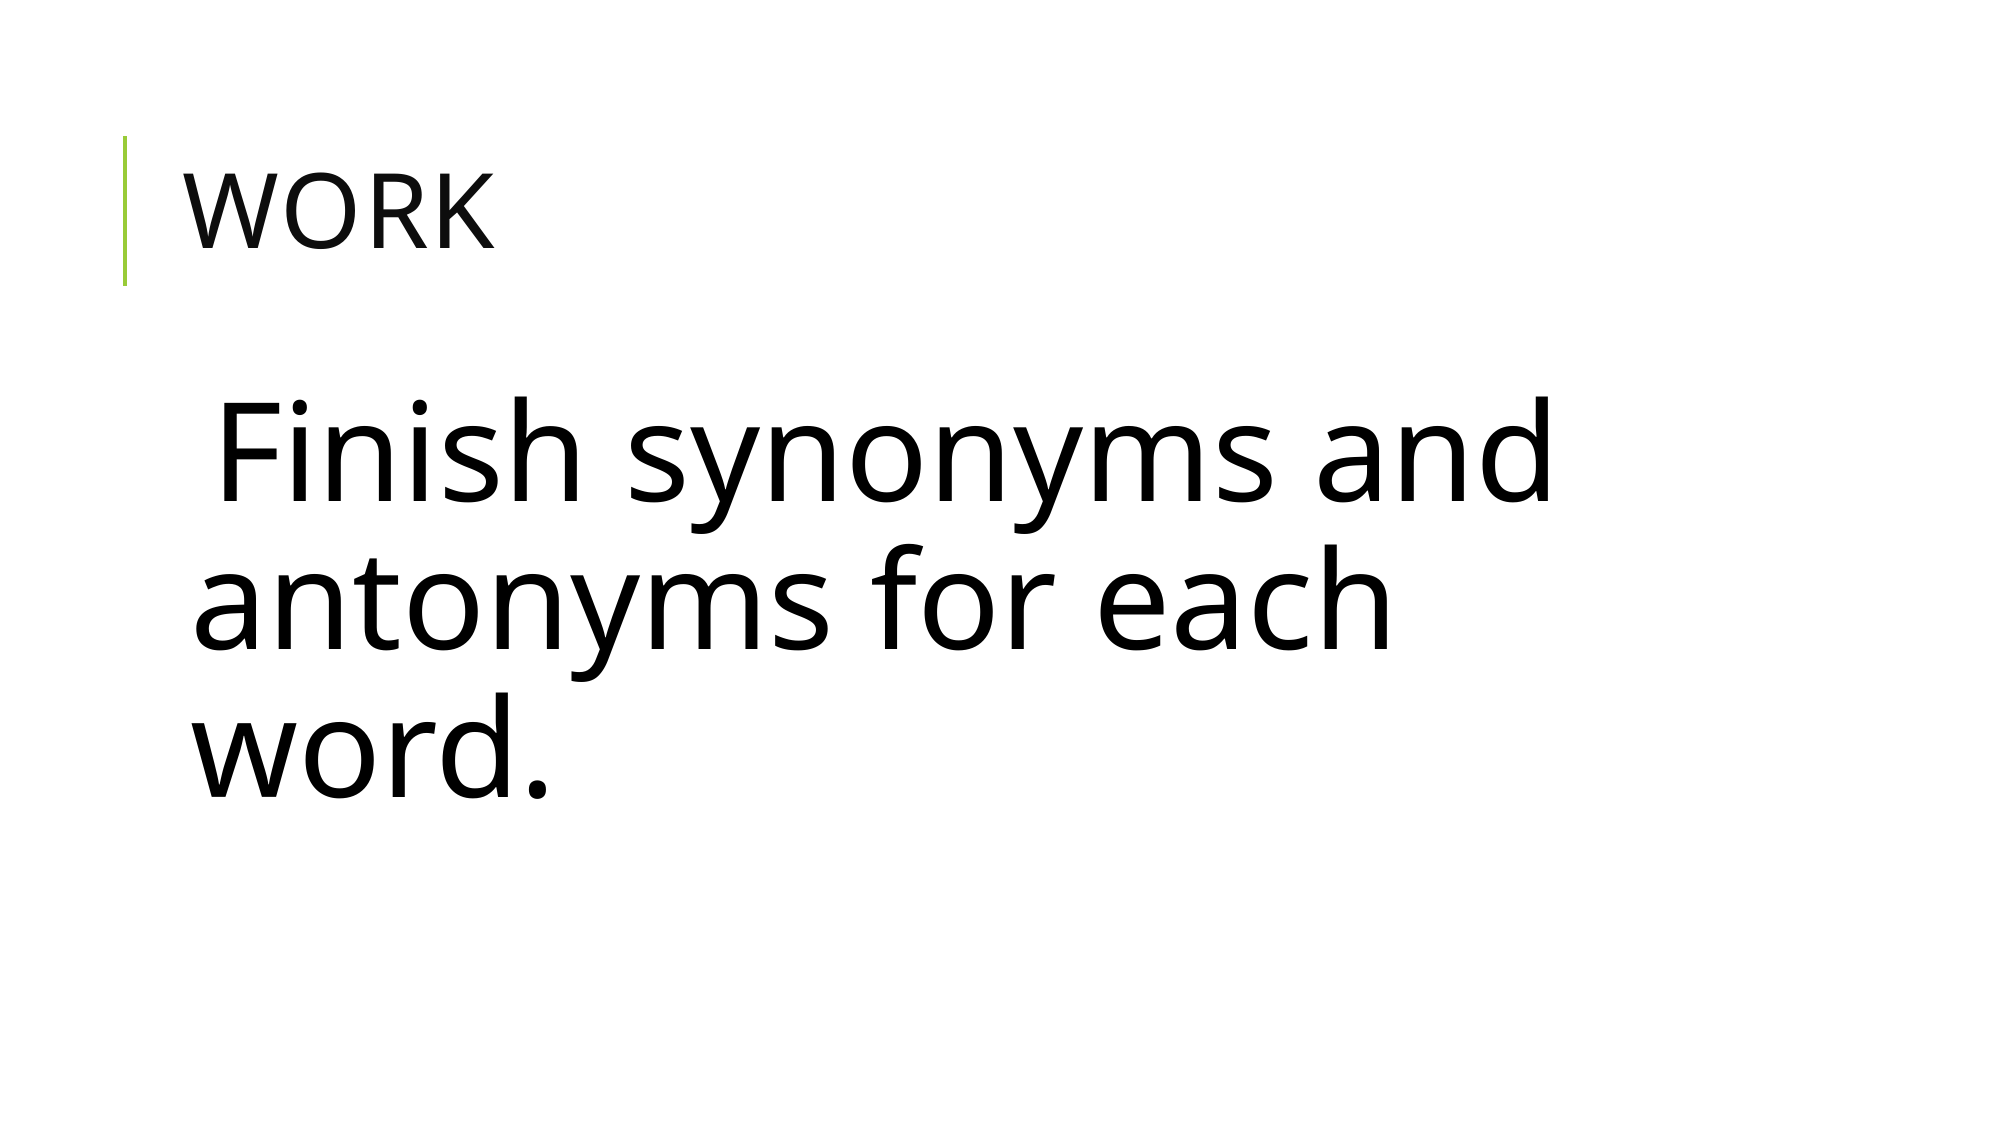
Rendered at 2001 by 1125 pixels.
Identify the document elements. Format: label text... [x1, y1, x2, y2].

list Finish synonyms and antonyms for each word. [168, 375, 1763, 1035]
title work [168, 96, 1763, 342]
